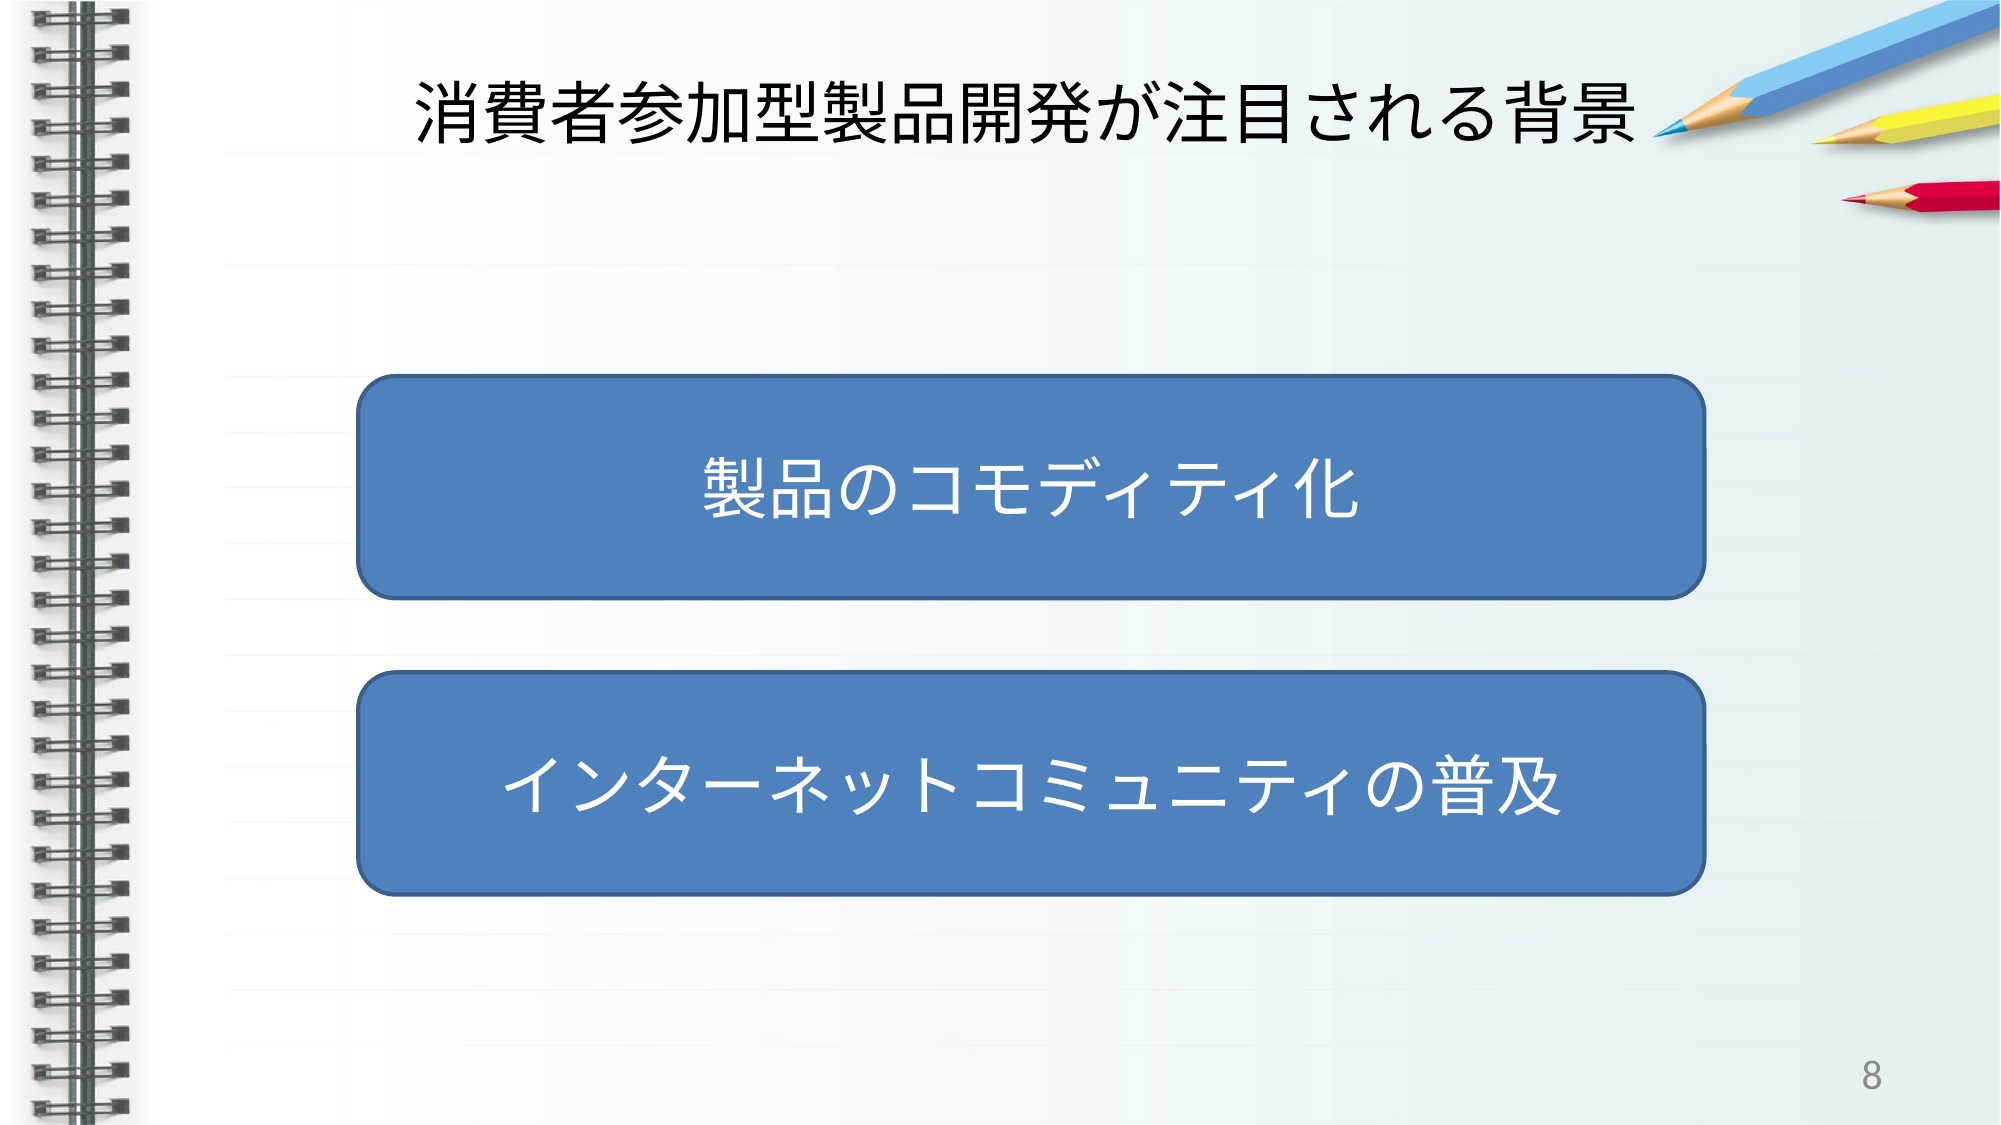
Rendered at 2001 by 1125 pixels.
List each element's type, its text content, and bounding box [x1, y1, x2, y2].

title 消費者参加型製品開発が注目される背景 [151, 45, 1900, 177]
text_box 製品のコモディティ化 [356, 373, 1707, 601]
text_box インターネットコミュニティの普及 [356, 670, 1707, 897]
picture [0, 0, 2000, 1125]
slide_number 8 [1433, 1042, 1900, 1103]
